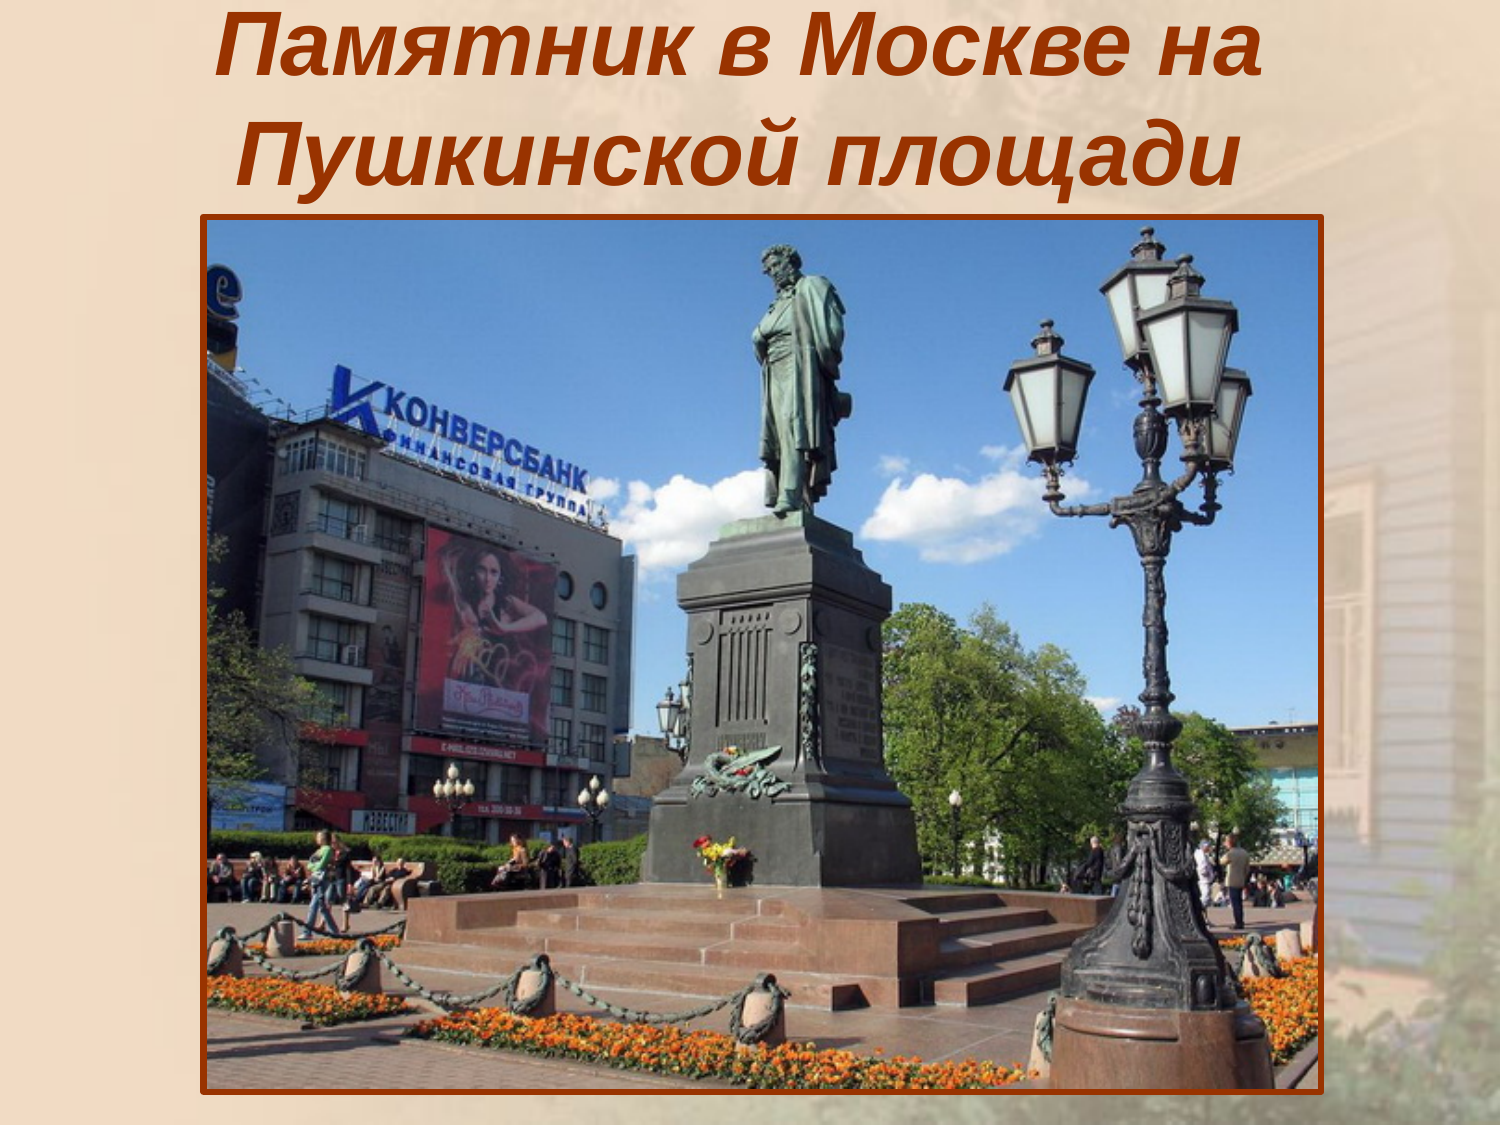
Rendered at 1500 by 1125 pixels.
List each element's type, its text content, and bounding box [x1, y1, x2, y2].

picture [0, 0, 1500, 1125]
title Памятник в Москве на Пушкинской площади [64, 0, 1416, 188]
